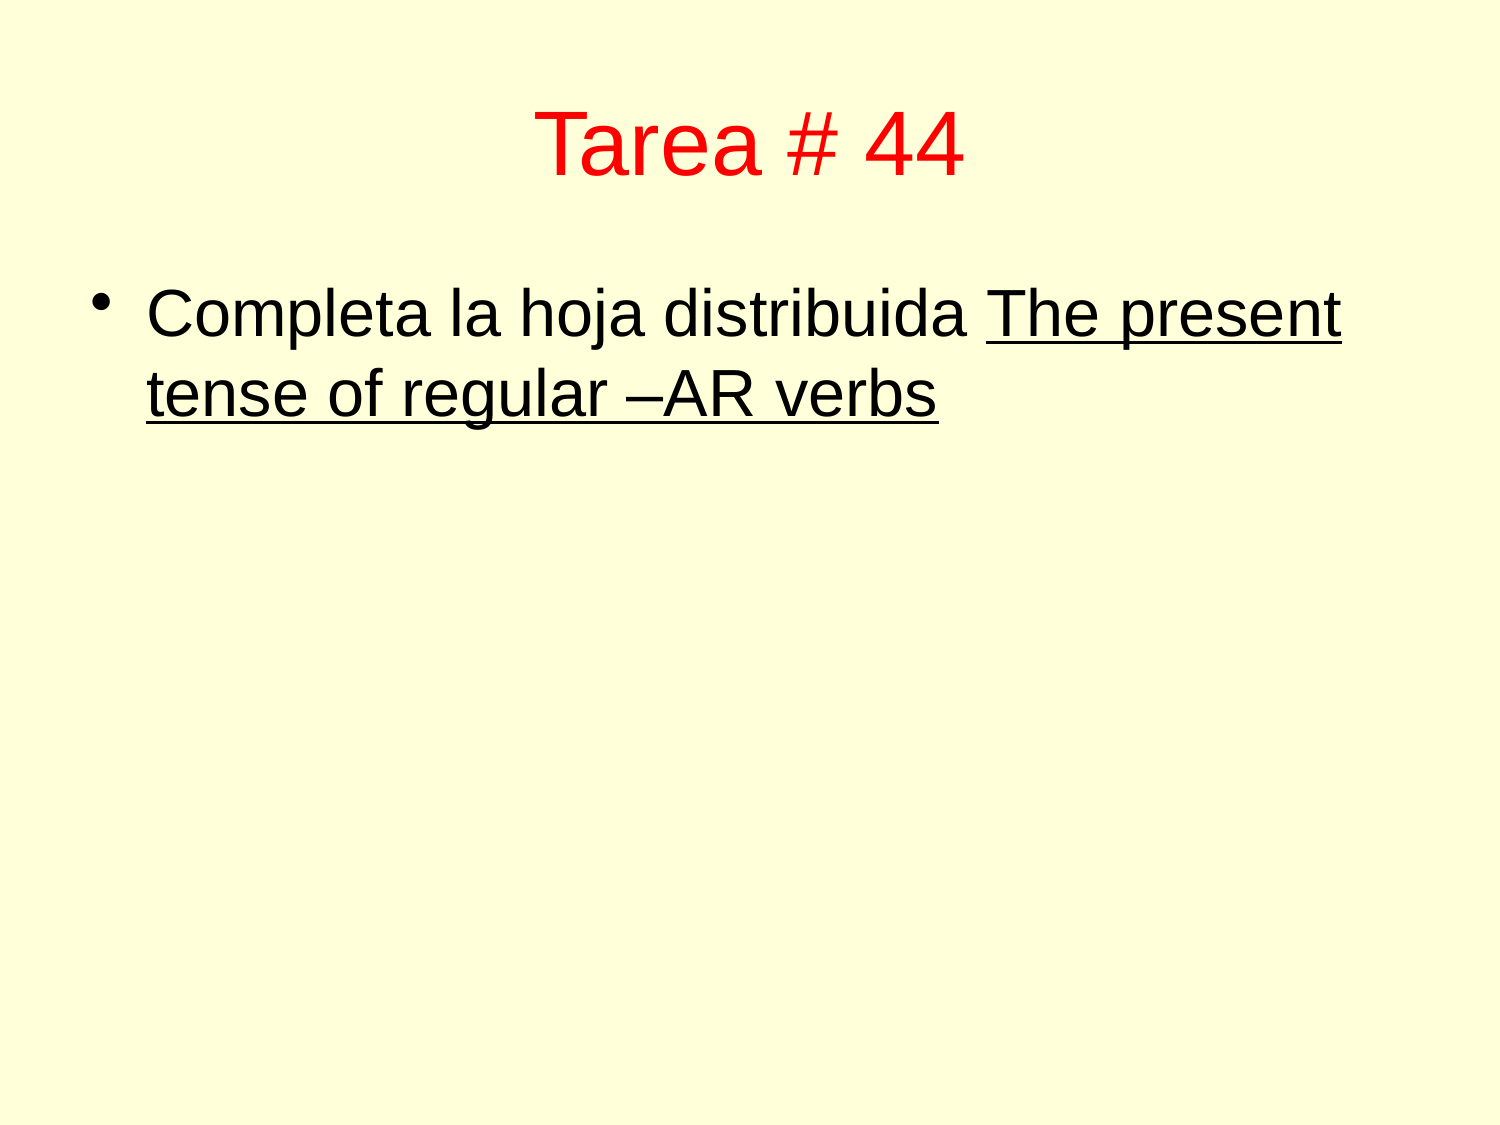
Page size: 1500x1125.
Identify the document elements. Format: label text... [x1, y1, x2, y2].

title Tarea # 44 [75, 45, 1425, 233]
list Completa la hoja distribuida The present tense of regular –AR verbs [75, 262, 1425, 1005]
